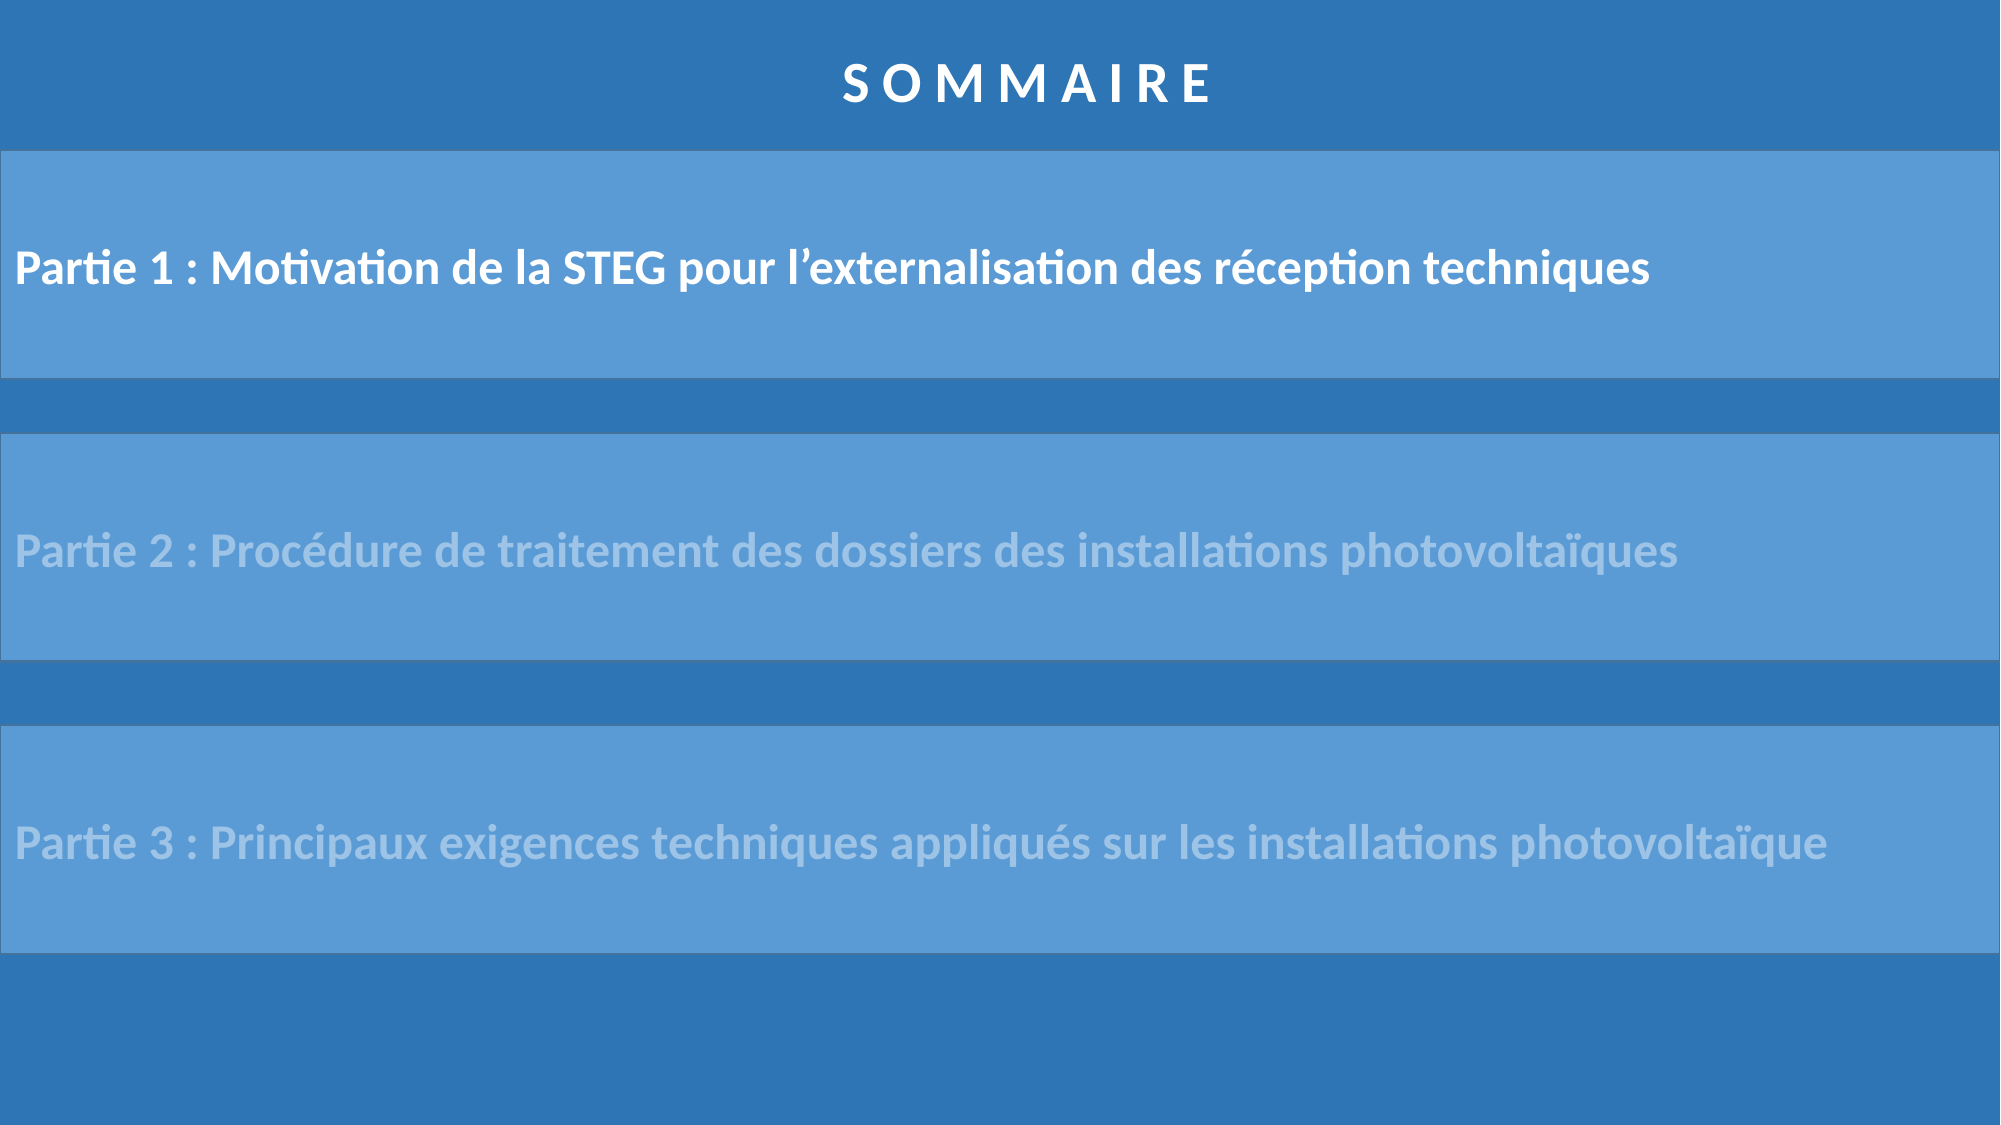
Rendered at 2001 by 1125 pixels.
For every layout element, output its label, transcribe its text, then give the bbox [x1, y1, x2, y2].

text_box Partie 3 : Principaux exigences techniques appliqués sur les installations photovoltaïque [0, 724, 2000, 955]
text_box SOMMAIRE [827, 36, 1226, 122]
text_box Partie 1 : Motivation de la STEG pour l’externalisation des réception techniques [0, 149, 2000, 380]
text_box Partie 2 : Procédure de traitement des dossiers des installations photovoltaïques [0, 432, 2000, 663]
